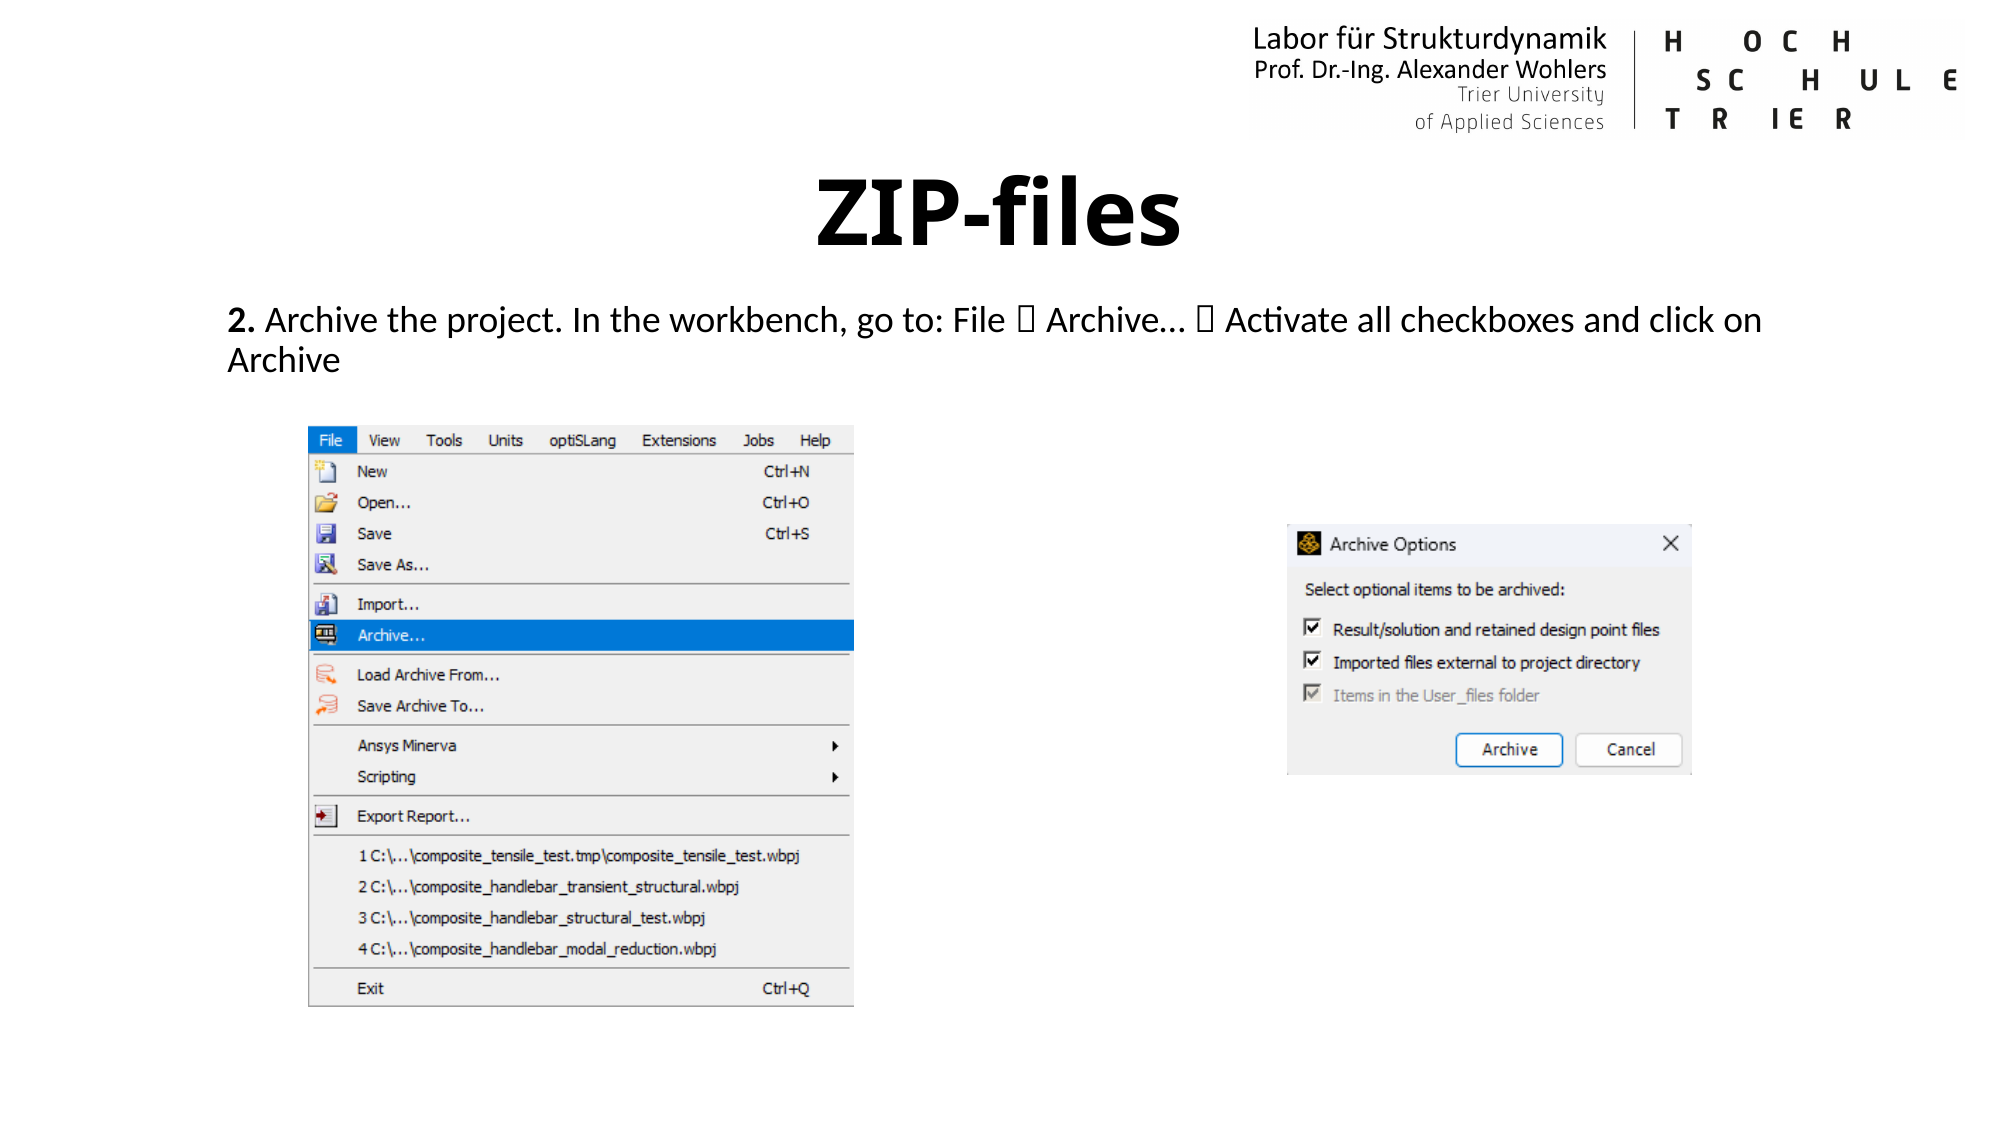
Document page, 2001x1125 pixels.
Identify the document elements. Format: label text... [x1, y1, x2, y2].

picture [308, 425, 854, 1007]
picture [1249, 19, 1965, 140]
list 2. Archive the project. In the workbench, go to: File  Archive…  Activate all checkboxes and click on Archive [137, 292, 1863, 1007]
title ZIP-files [308, 139, 1692, 292]
picture [1287, 524, 1692, 775]
